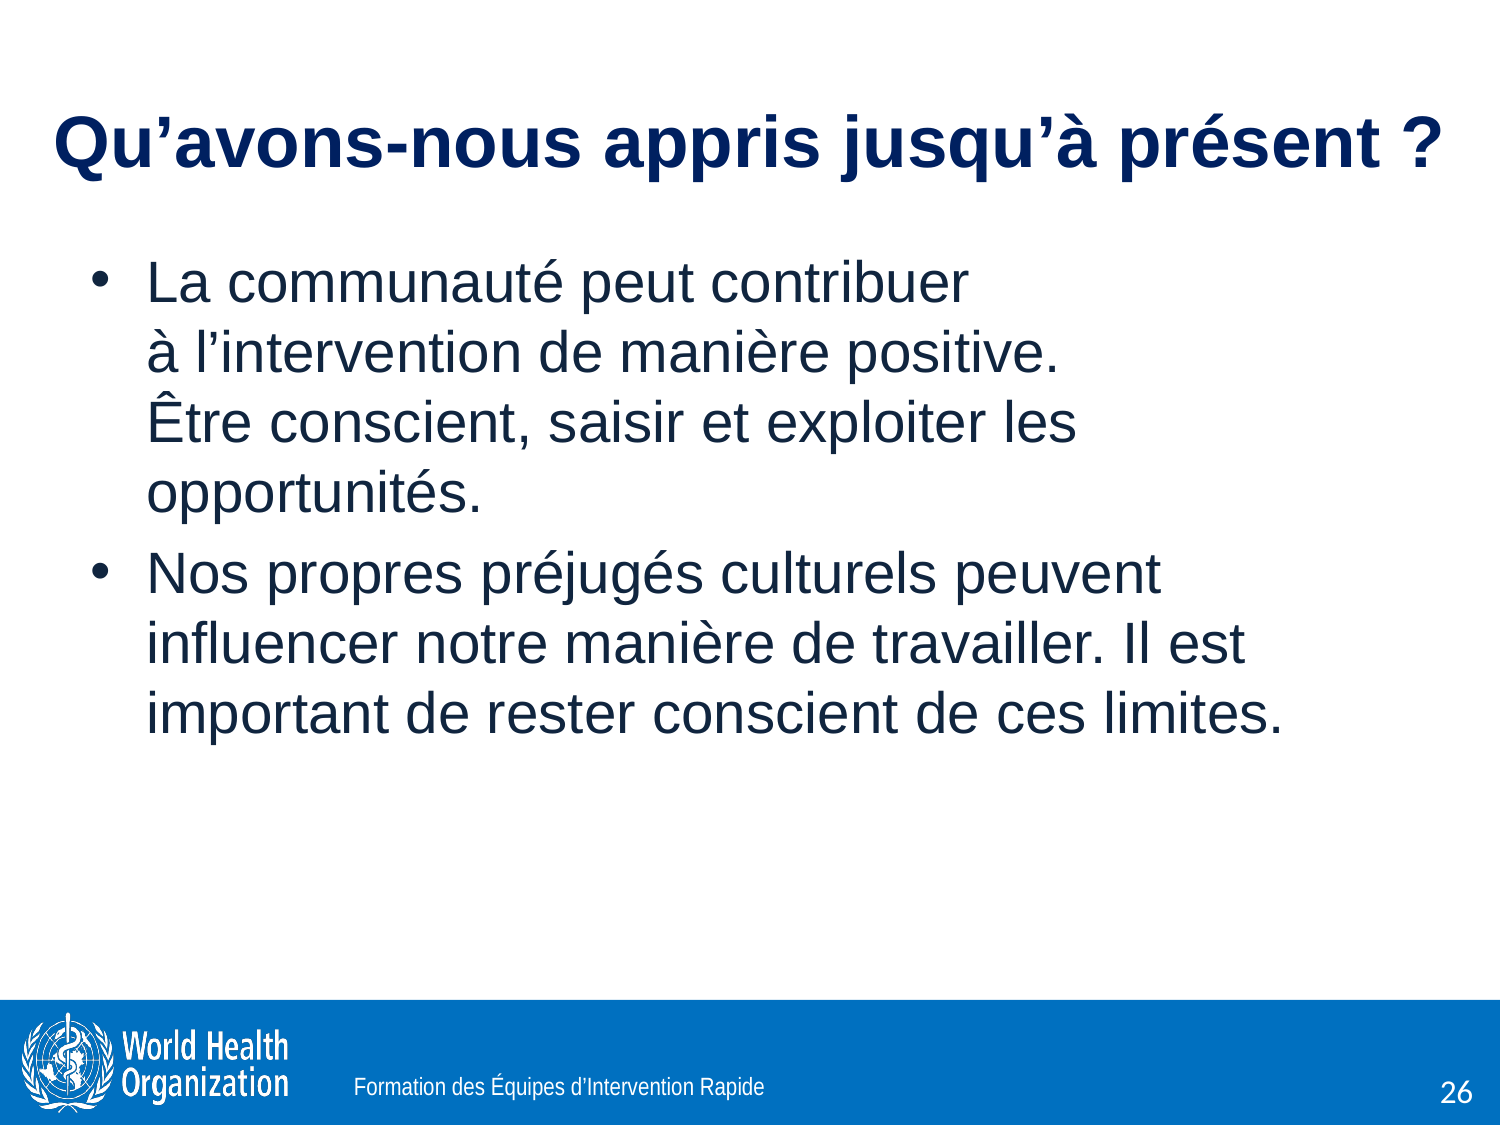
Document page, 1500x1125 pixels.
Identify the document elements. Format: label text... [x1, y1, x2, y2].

list La communauté peut contribuer à l’intervention de manière positive. Être conscient, saisir et exploiter les opportunités. Nos propres préjugés culturels peuvent influencer notre manière de travailler. Il est important de rester conscient de ces limites. [75, 236, 1338, 979]
picture [21, 1012, 288, 1113]
title Qu’avons-nous appris jusqu’à présent ? [0, 45, 1500, 233]
